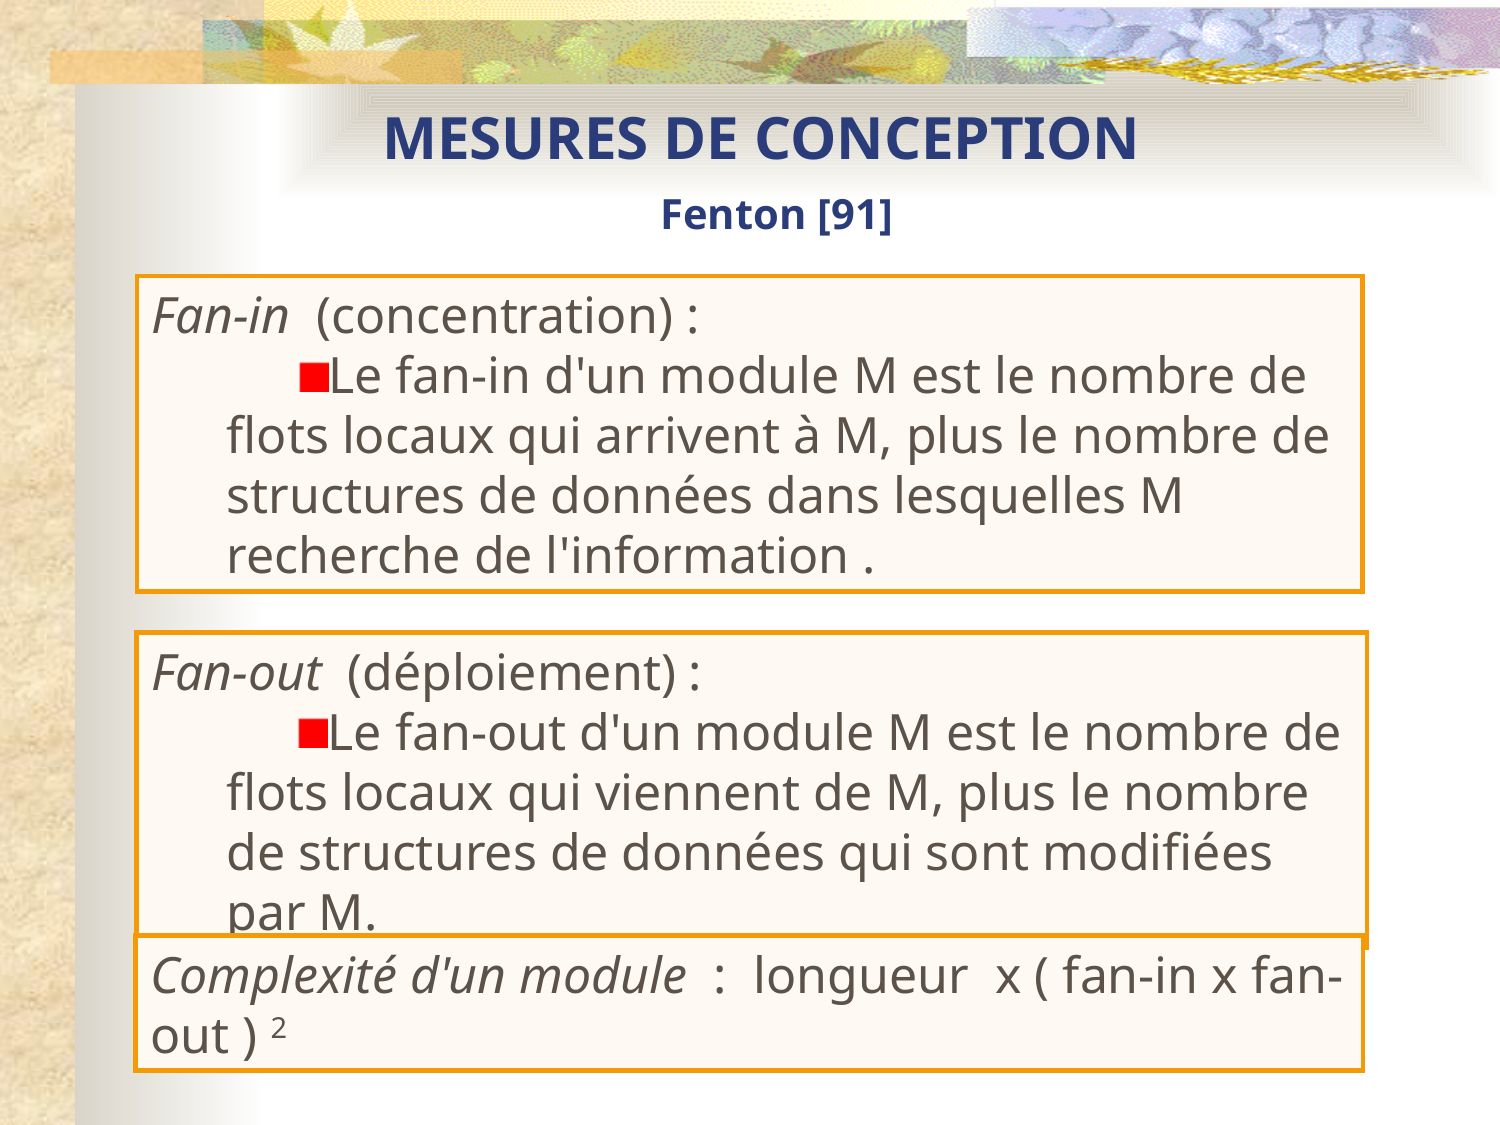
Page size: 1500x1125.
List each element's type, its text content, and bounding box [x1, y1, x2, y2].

picture [293, 356, 329, 392]
picture [292, 712, 328, 748]
text_box Complexité d'un module : longueur x ( fan-in x fan-out ) 2 [135, 935, 1363, 1071]
text_box Fan-out (déploiement) : Le fan-out d'un module M est le nombre de flots locaux qui viennent de M, plus le nombre de structures de données qui sont modifiées par M. [136, 632, 1368, 948]
title MESURES DE CONCEPTION Fenton [91] [131, 60, 1407, 249]
picture [0, 0, 1500, 1125]
text_box Fan-in (concentration) : Le fan-in d'un module M est le nombre de flots locaux qui arrivent à M, plus le nombre de structures de données dans lesquelles M recherche de l'information . [137, 275, 1363, 592]
